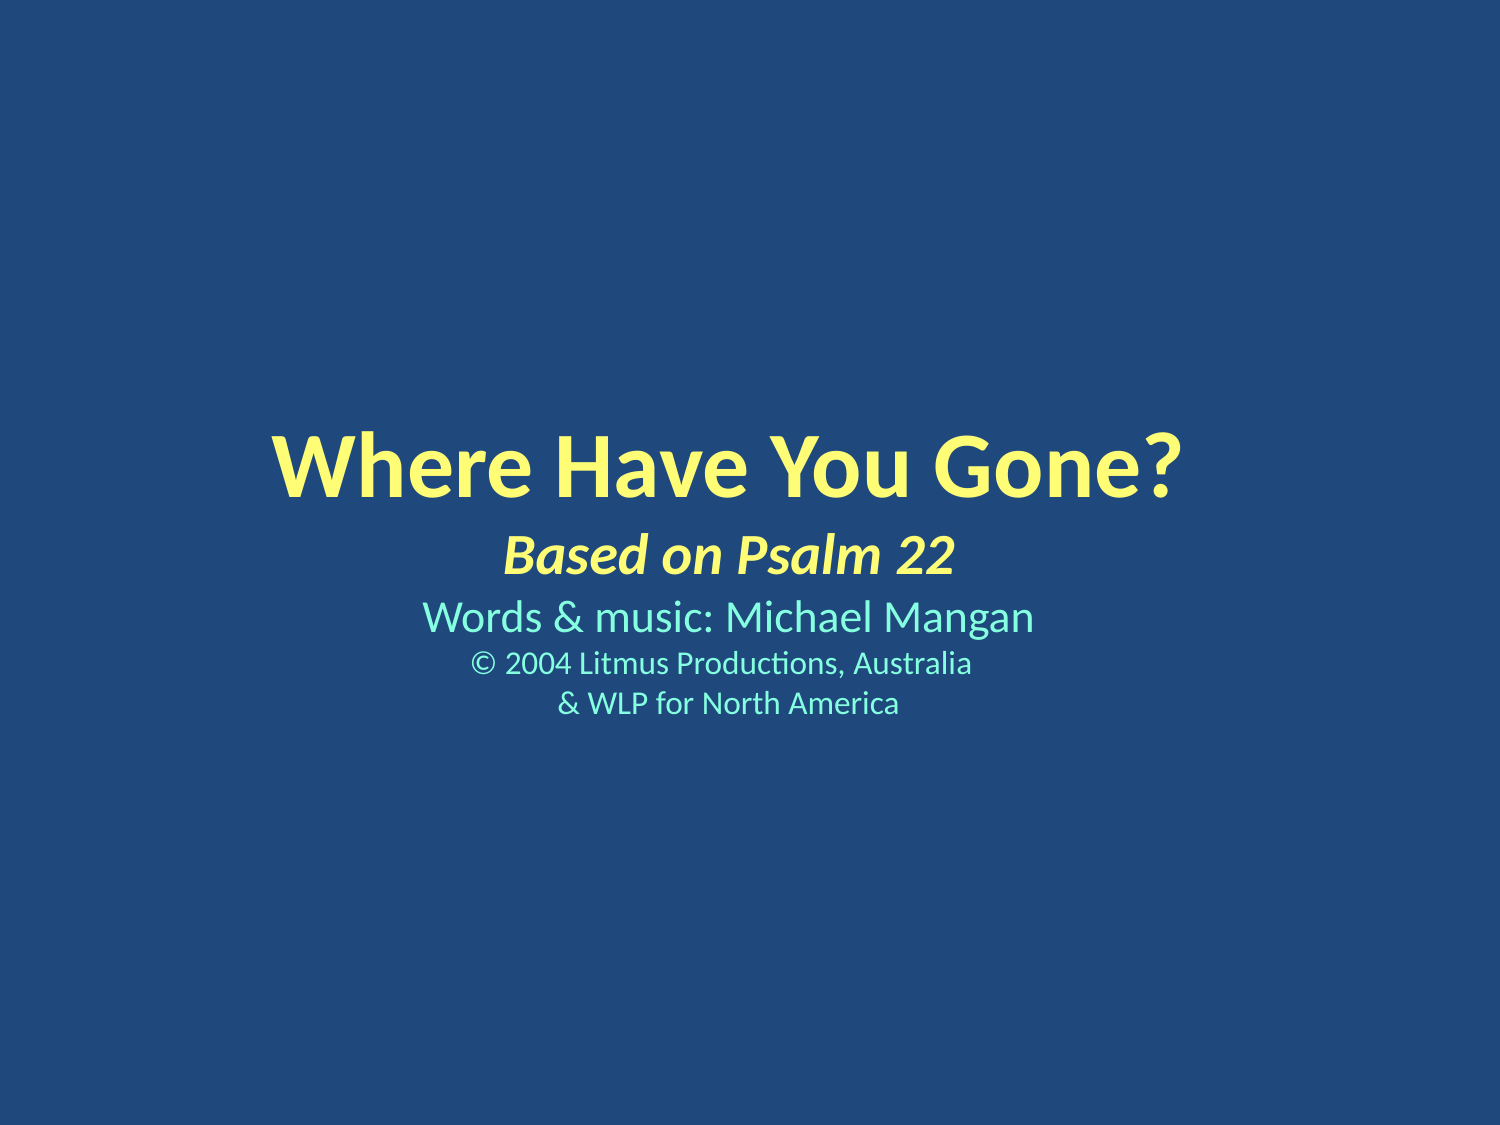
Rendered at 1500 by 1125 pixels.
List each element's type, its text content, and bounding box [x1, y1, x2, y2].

text_box Where Have You Gone? Based on Psalm 22 Words & music: Michael Mangan © 2004 Litmus Productions, Australia & WLP for North America [41, 403, 1417, 722]
